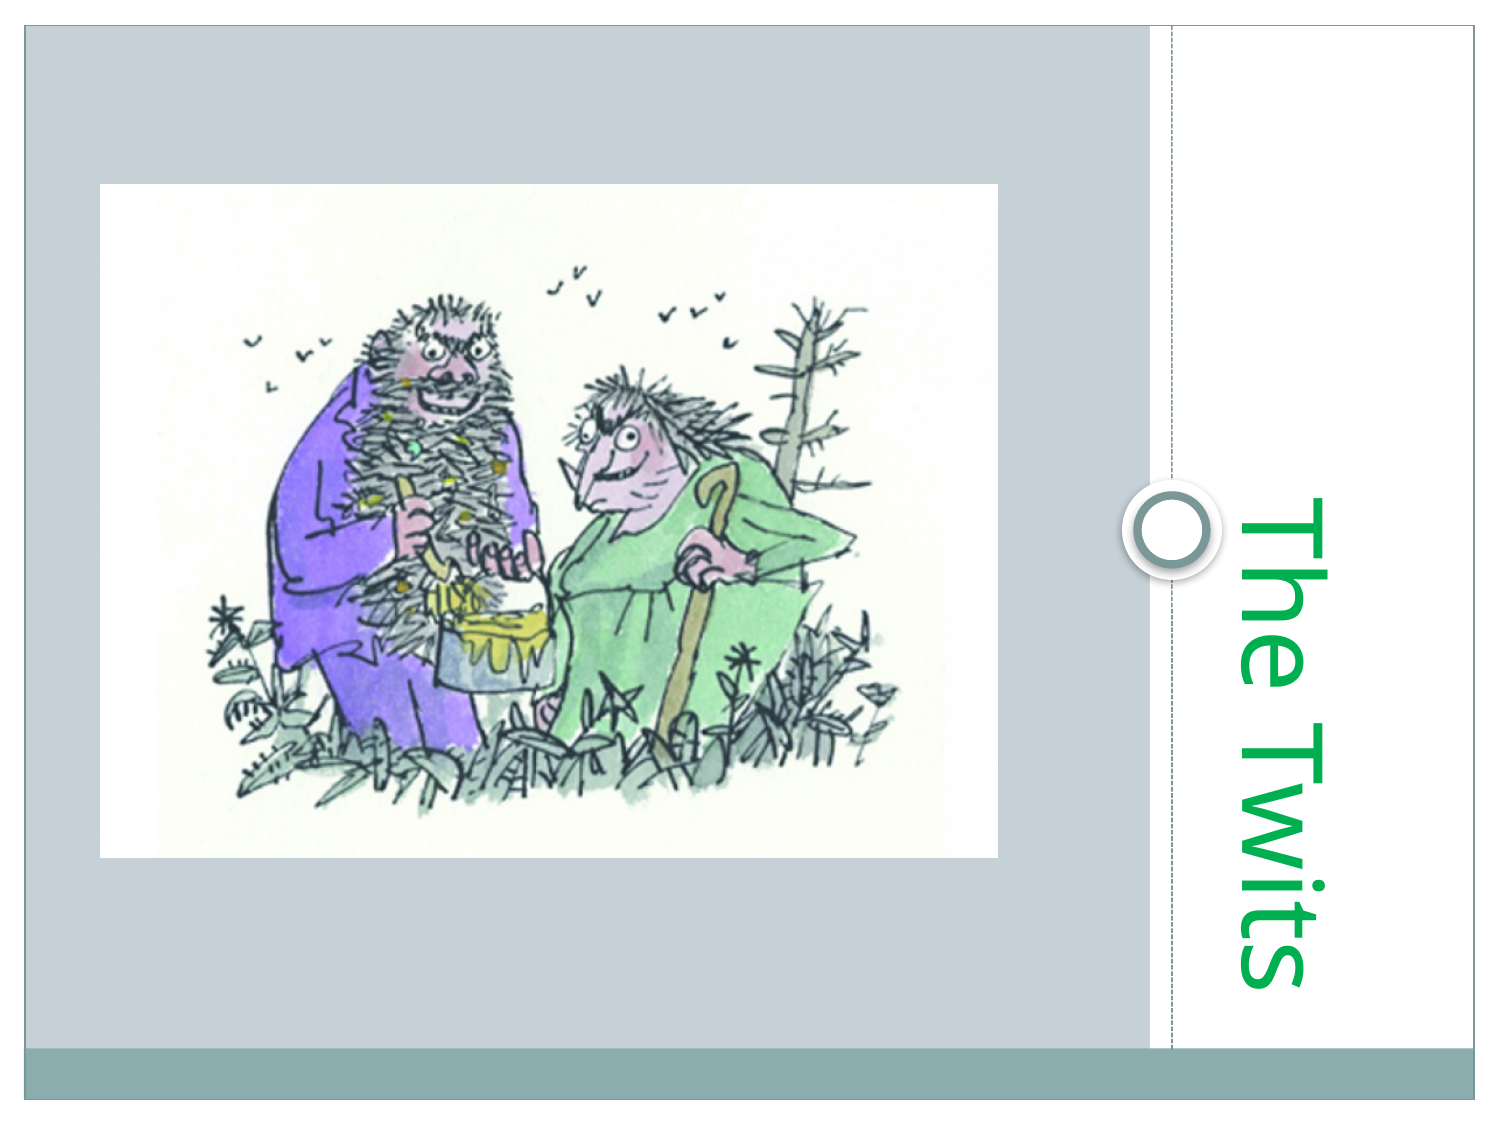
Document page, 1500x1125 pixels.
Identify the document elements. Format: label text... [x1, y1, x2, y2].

title The Twits [1212, 50, 1450, 1010]
picture [100, 184, 998, 858]
